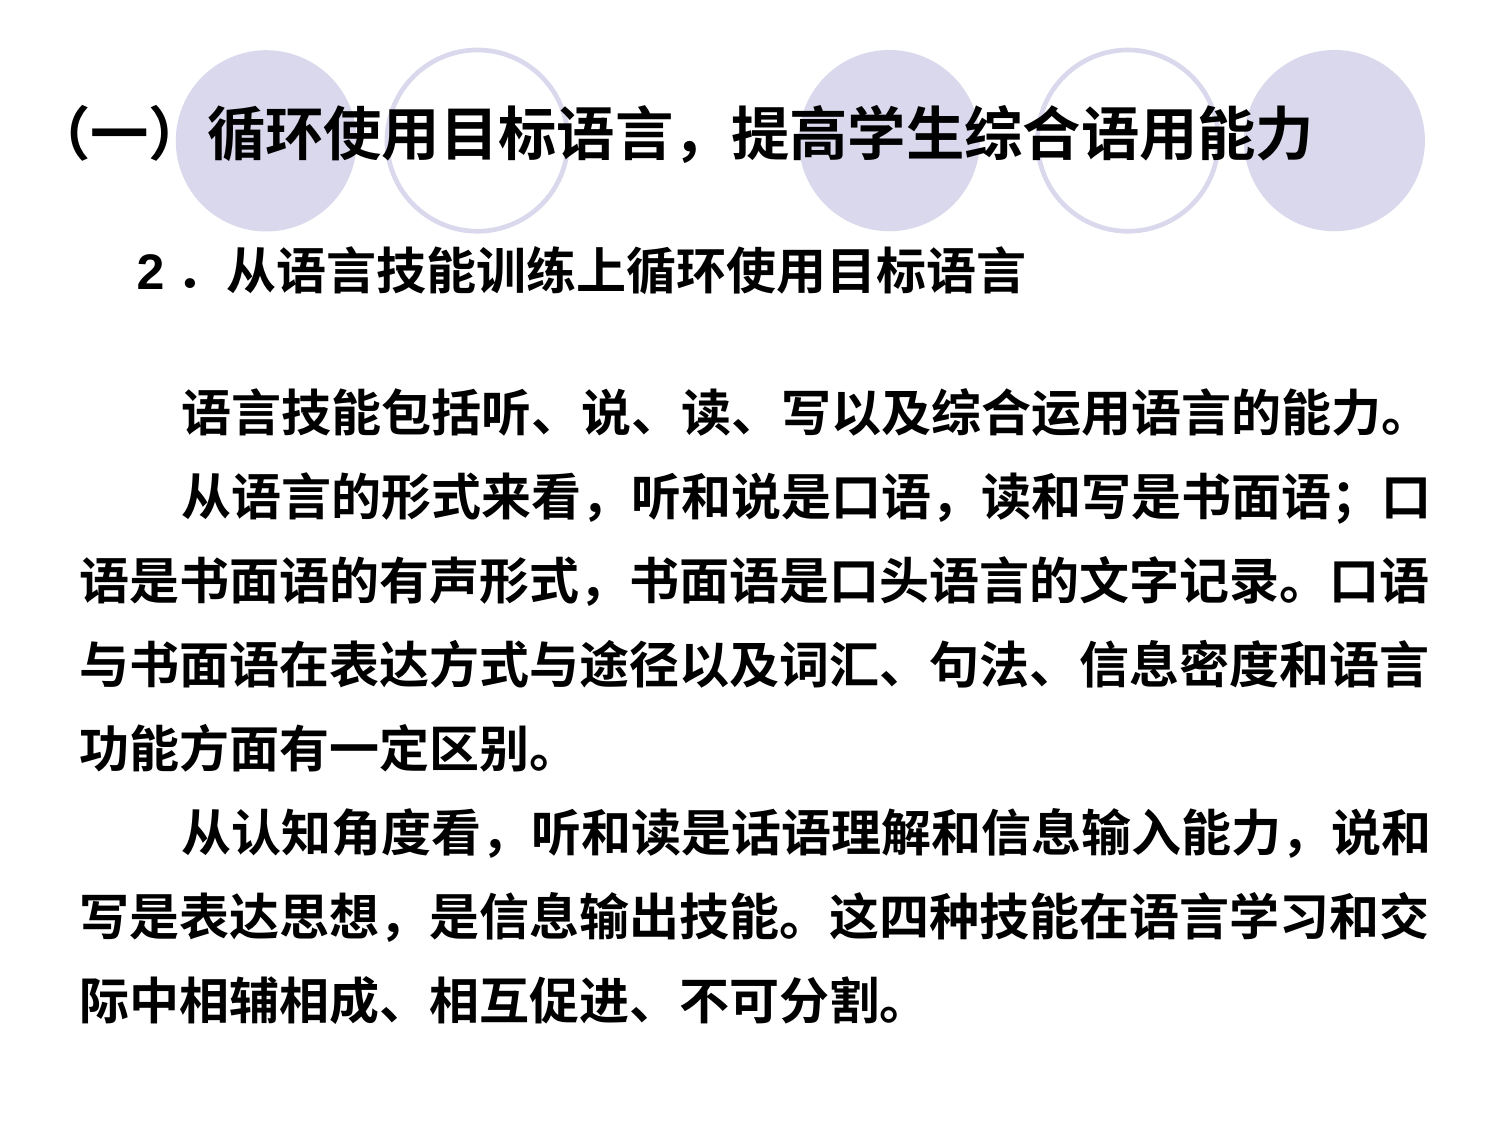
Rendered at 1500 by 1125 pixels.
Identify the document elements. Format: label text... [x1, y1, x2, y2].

text_box 2．从语言技能训练上循环使用目标语言 [121, 231, 1053, 307]
text_box 语言技能包括听、说、读、写以及综合运用语言的能力。 从语言的形式来看，听和说是口语，读和写是书面语；口语是书面语的有声形式，书面语是口头语言的文字记录。口语与书面语在表达方式与途径以及词汇、句法、信息密度和语言功能方面有一定区别。 从认知角度看，听和读是话语理解和信息输入能力，说和写是表达思想，是信息输出技能。这四种技能在语言学习和交际中相辅相成、相互促进、不可分割。 [64, 349, 1471, 1037]
text_box （一）循环使用目标语言，提高学生综合语用能力 [17, 90, 1448, 175]
